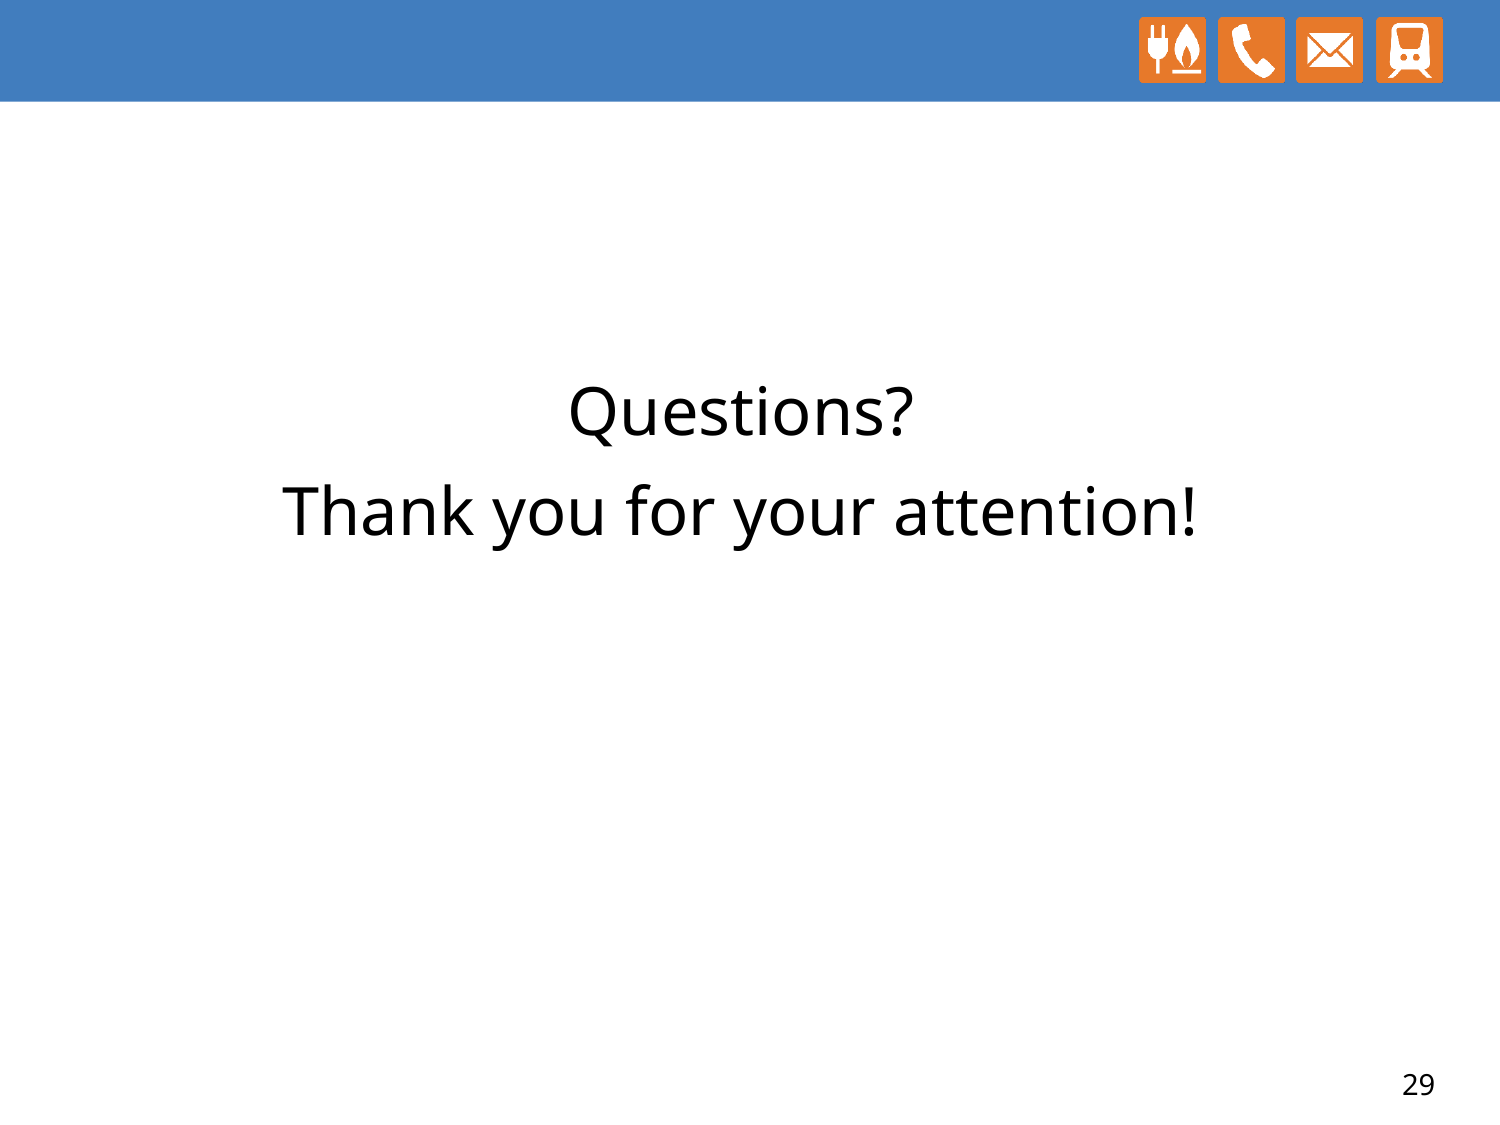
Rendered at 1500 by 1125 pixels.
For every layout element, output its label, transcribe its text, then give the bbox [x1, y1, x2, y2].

picture [1139, 16, 1206, 83]
picture [1376, 16, 1443, 83]
picture [1218, 16, 1285, 83]
list Questions? Thank you for your attention! [76, 149, 1406, 1029]
slide_number 29 [1352, 1058, 1451, 1103]
picture [1296, 16, 1363, 83]
